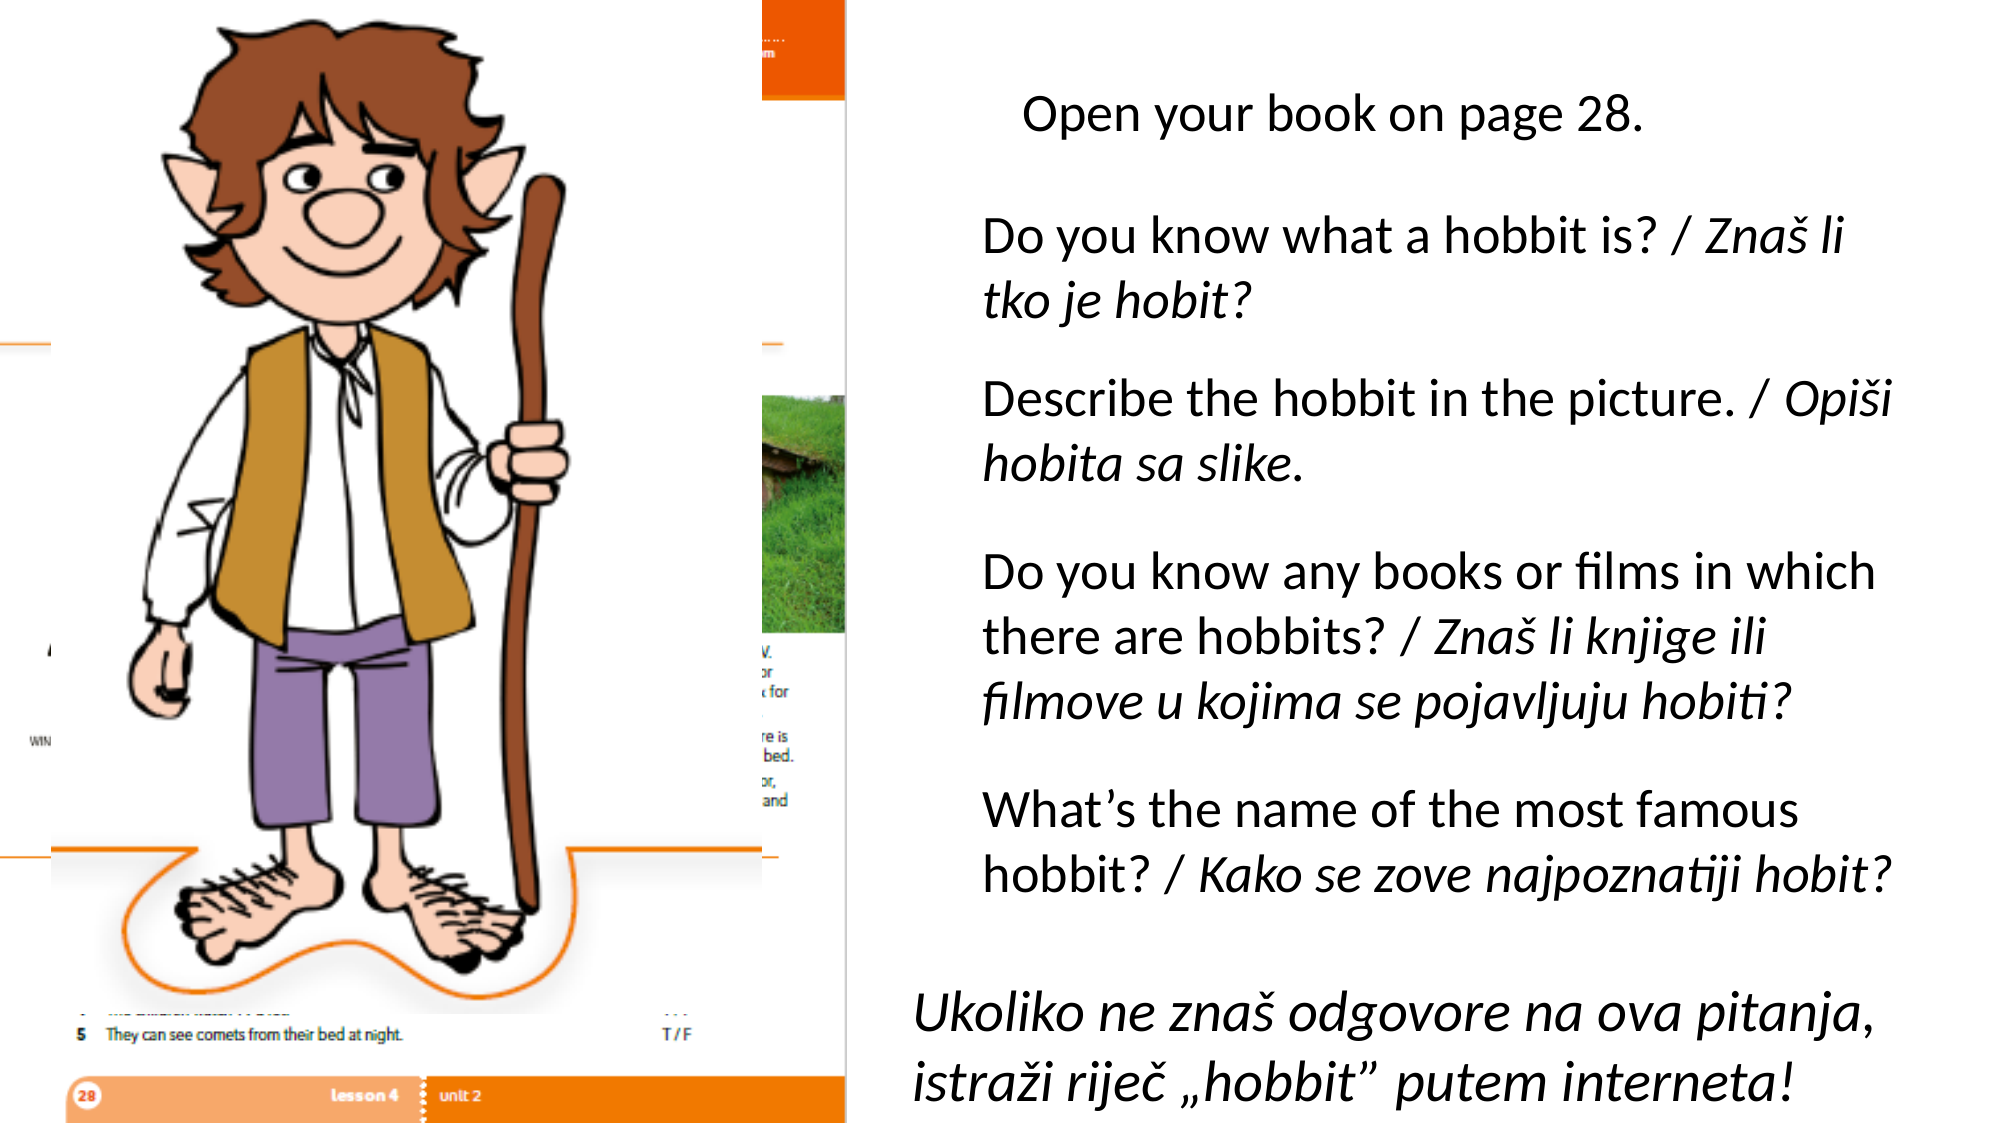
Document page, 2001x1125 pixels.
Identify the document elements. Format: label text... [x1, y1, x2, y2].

text_box Do you know what a hobbit is? / Znaš li tko je hobit? [967, 191, 1915, 337]
picture [0, 0, 847, 1123]
text_box What’s the name of the most famous hobbit? / Kako se zove najpoznatiji hobit? [967, 765, 1915, 911]
text_box Ukoliko ne znaš odgovore na ova pitanja, istraži riječ „hobbit” putem interneta! [897, 966, 1897, 1121]
text_box Describe the hobbit in the picture. / Opiši hobita sa slike. [967, 355, 1967, 500]
text_box Open your book on page 28. [1007, 70, 1939, 150]
text_box Do you know any books or films in which there are hobbits? / Znaš li knjige ili filmove u kojima se pojavljuju hobiti? [967, 527, 1915, 738]
